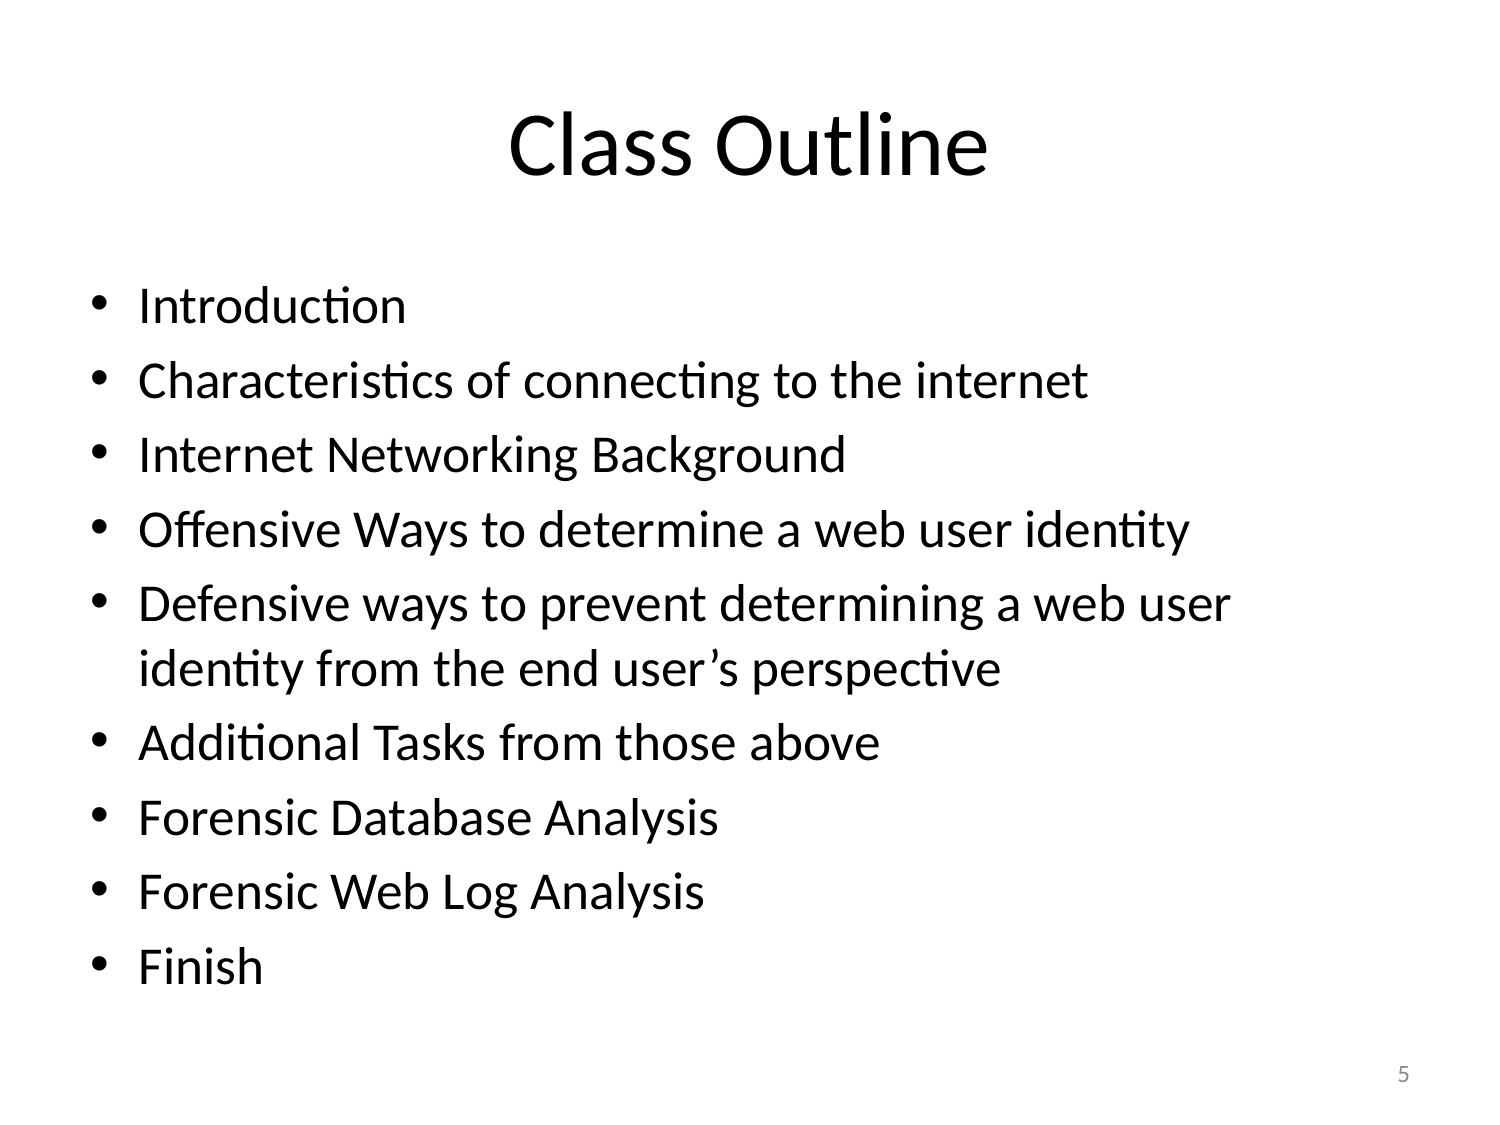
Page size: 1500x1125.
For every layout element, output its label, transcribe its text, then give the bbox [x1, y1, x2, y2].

list Introduction Characteristics of connecting to the internet Internet Networking Background Offensive Ways to determine a web user identity Defensive ways to prevent determining a web user identity from the end user’s perspective Additional Tasks from those above Forensic Database Analysis Forensic Web Log Analysis Finish [75, 262, 1425, 1005]
slide_number 5 [1074, 1042, 1425, 1103]
title Class Outline [75, 45, 1425, 233]
